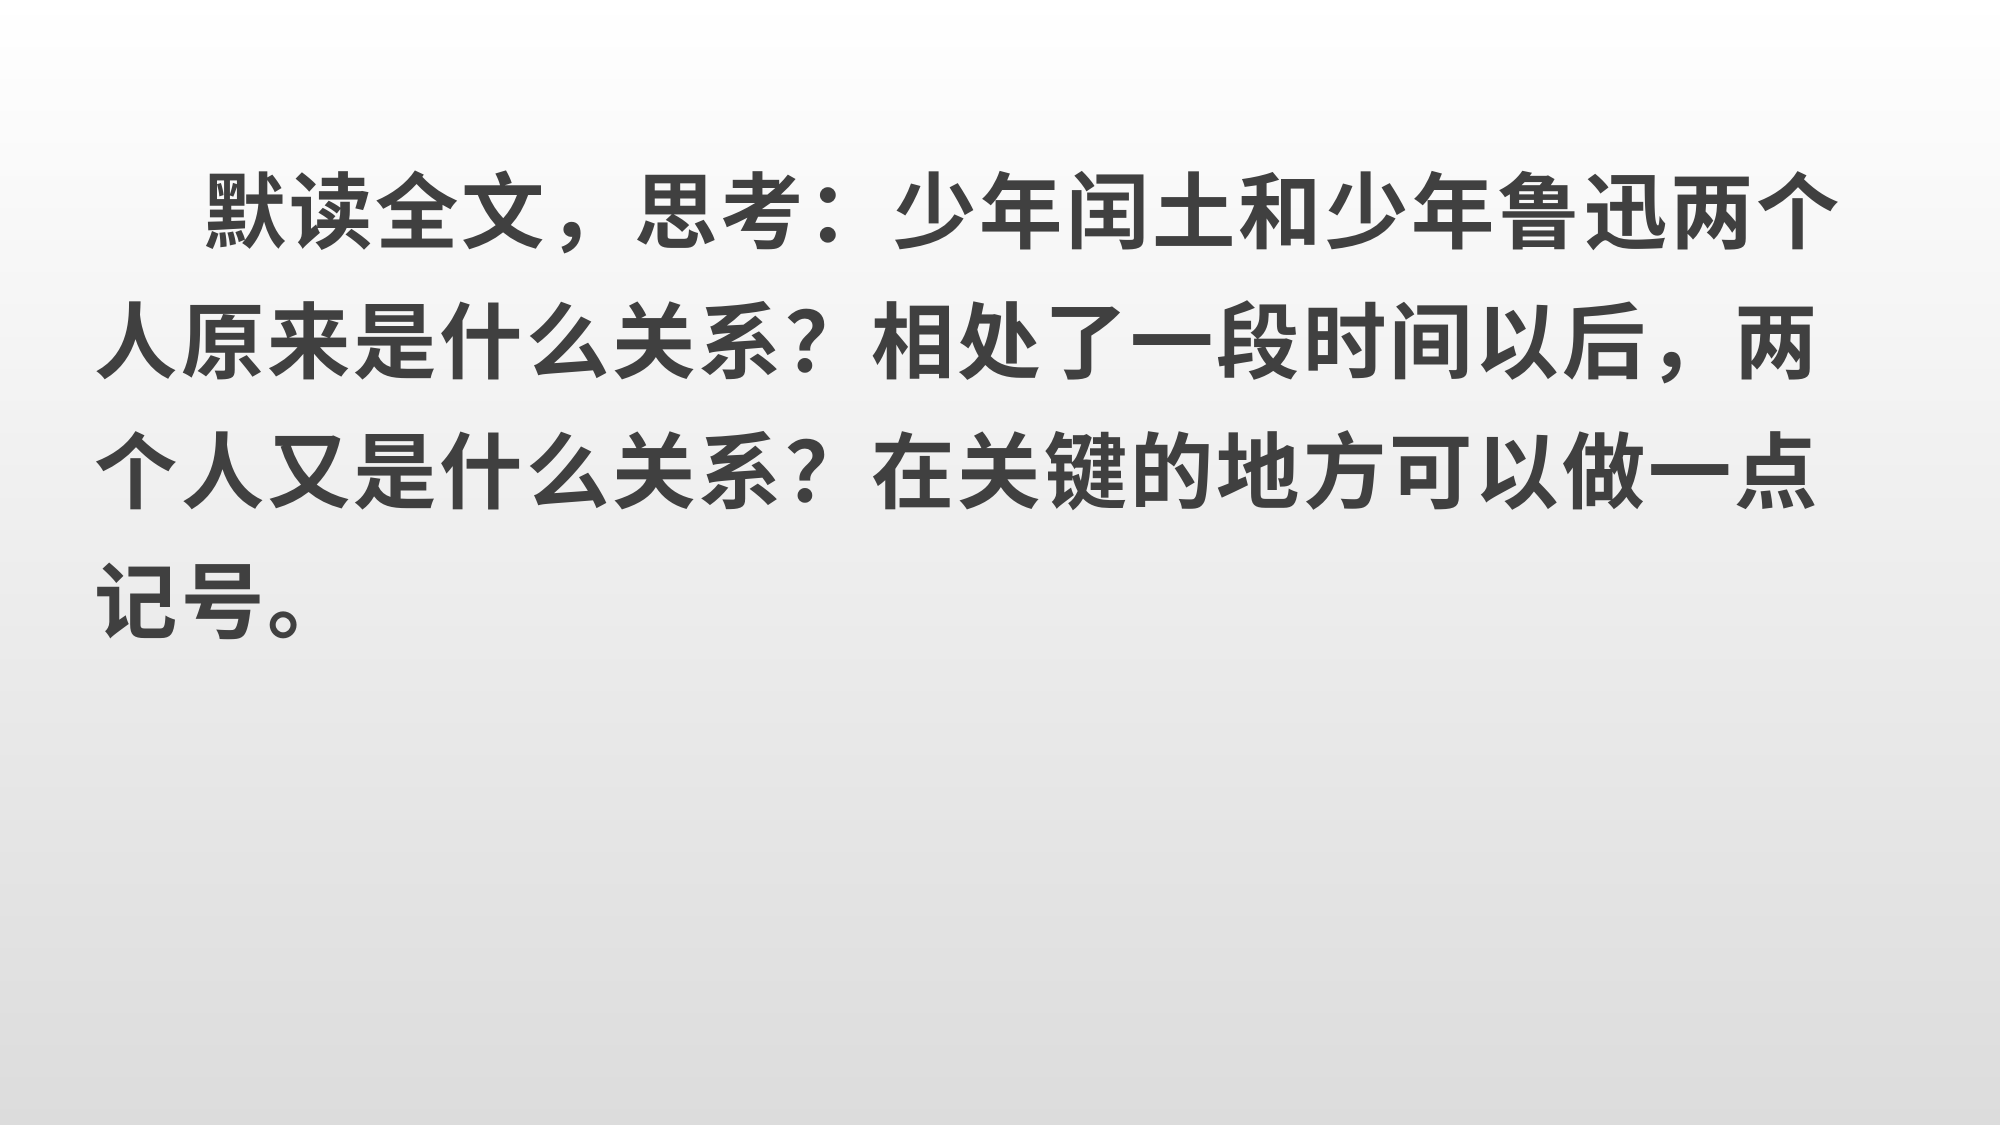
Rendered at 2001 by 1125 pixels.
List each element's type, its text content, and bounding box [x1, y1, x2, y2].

list 默读全文，思考：少年闰土和少年鲁迅两个人原来是什么关系？相处了一段时间以后，两个人又是什么关系？在关键的地方可以做一点记号。 [78, 129, 1913, 652]
